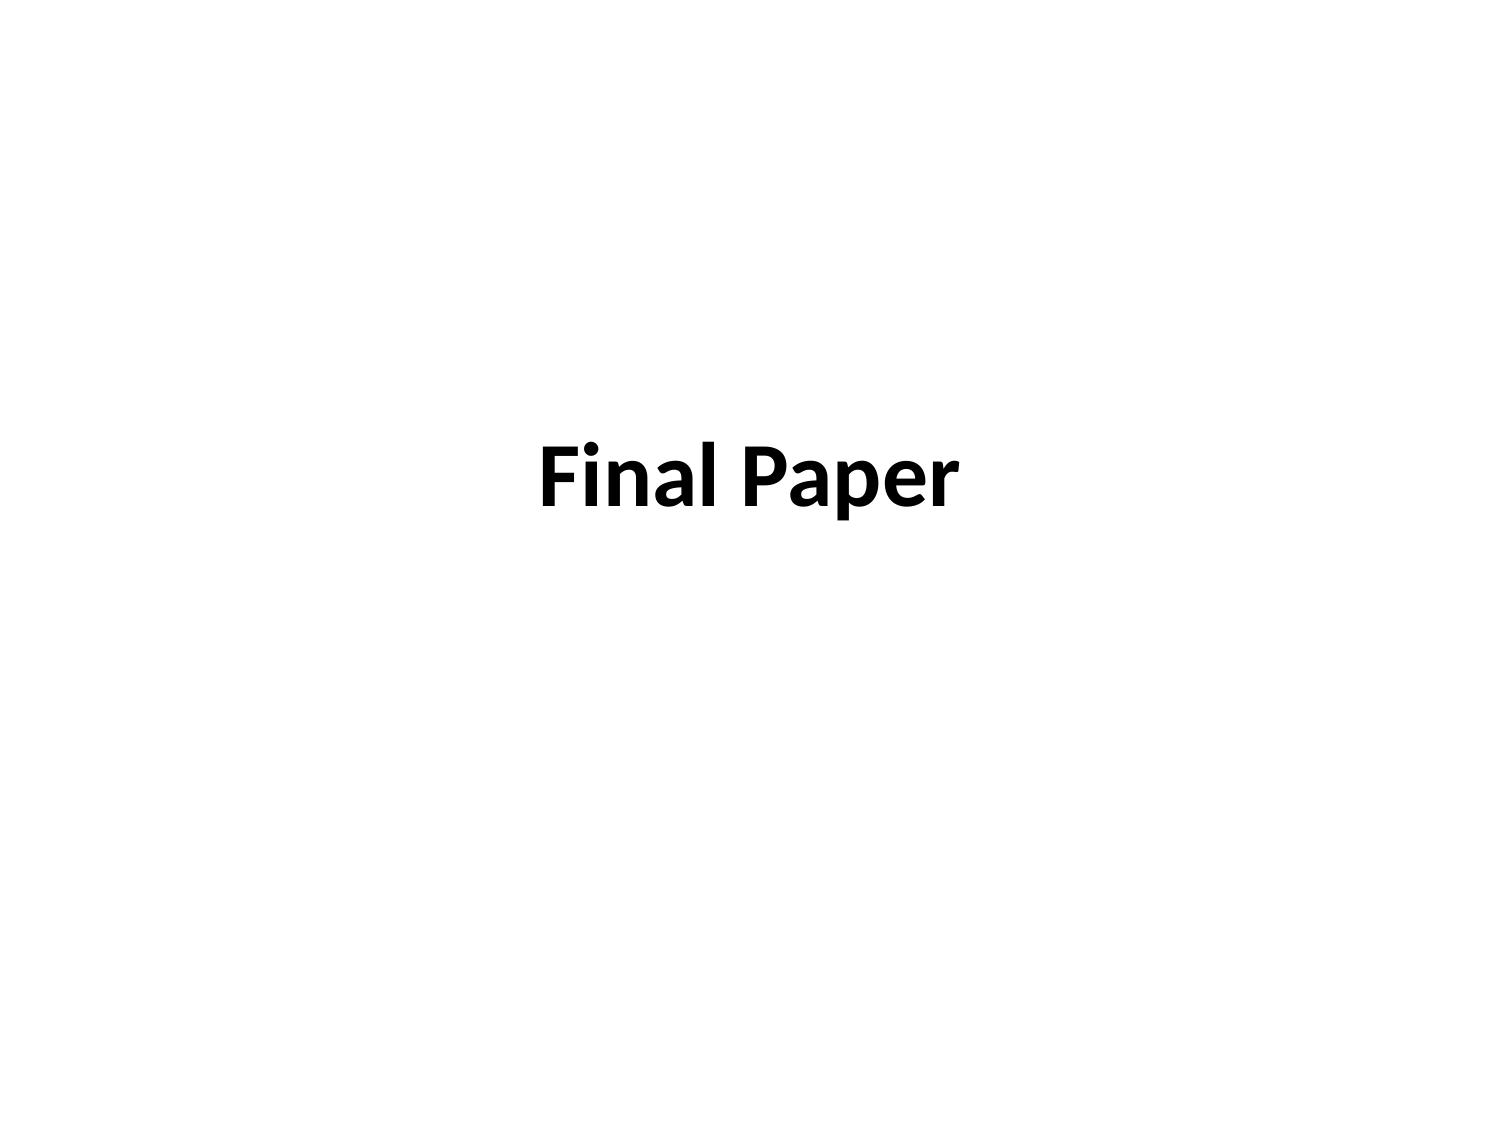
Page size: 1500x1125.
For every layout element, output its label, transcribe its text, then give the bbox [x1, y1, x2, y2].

title Final Paper [112, 349, 1388, 591]
